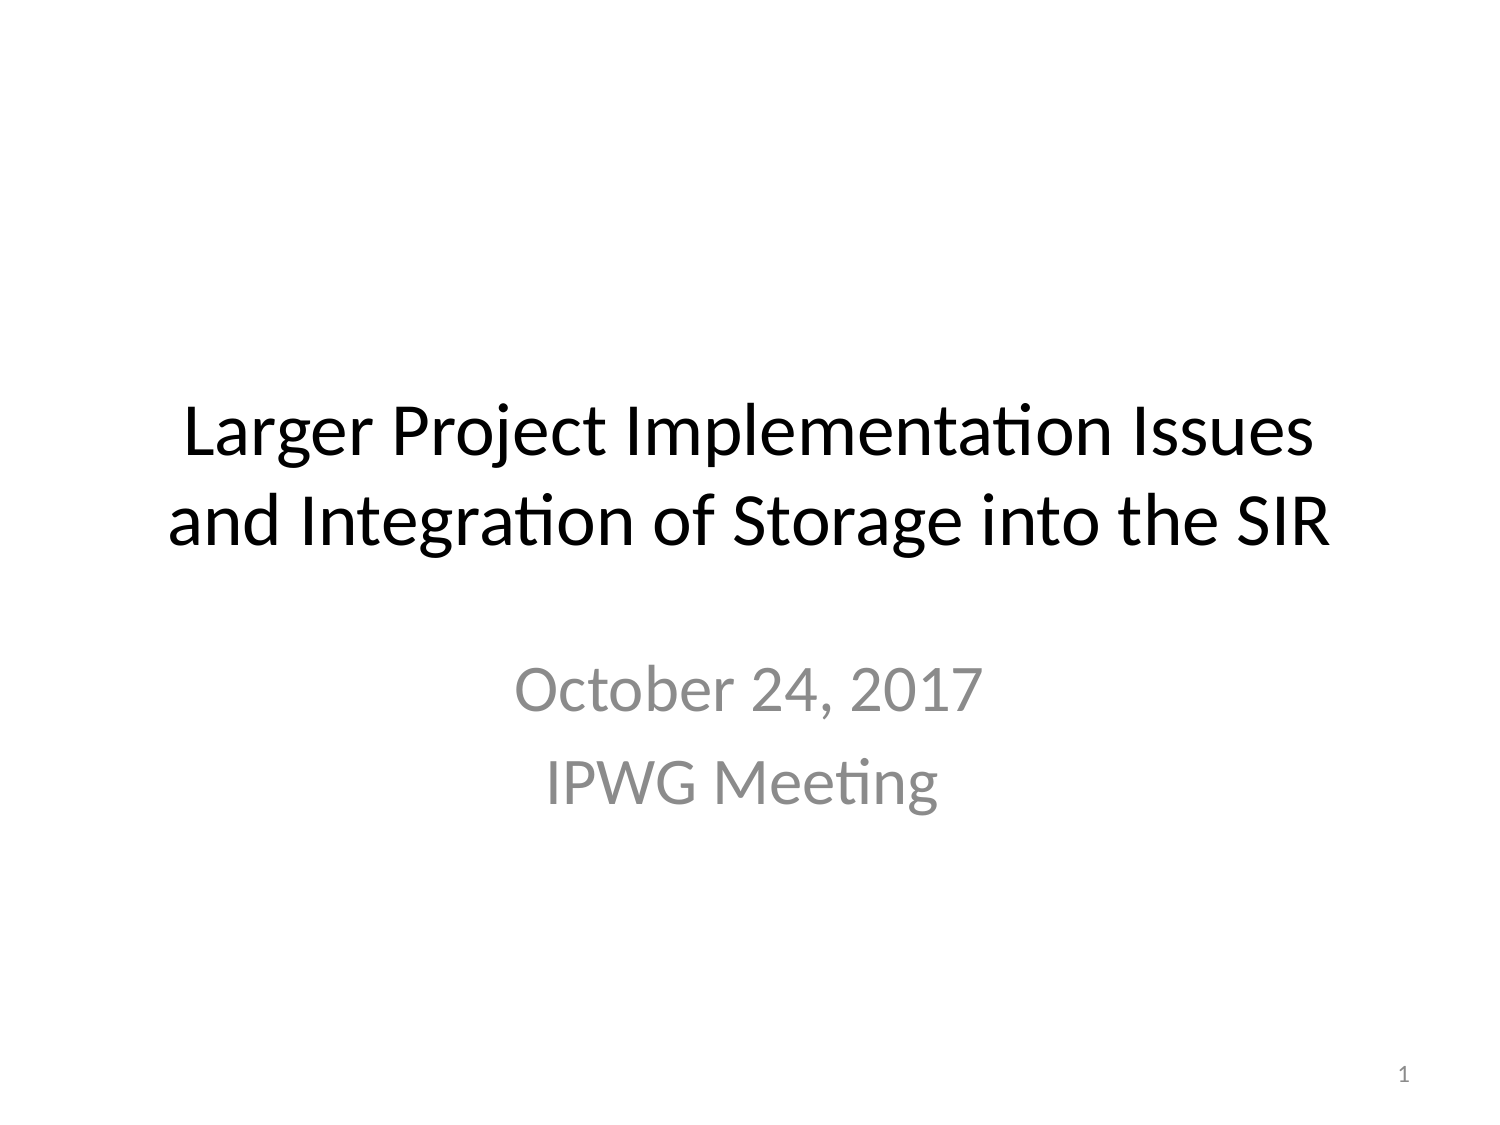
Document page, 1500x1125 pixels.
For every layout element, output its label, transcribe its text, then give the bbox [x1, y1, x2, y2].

slide_number 1 [1074, 1042, 1425, 1103]
title Larger Project Implementation Issues and Integration of Storage into the SIR [112, 349, 1388, 591]
subtitle October 24, 2017 IPWG Meeting [225, 637, 1275, 925]
